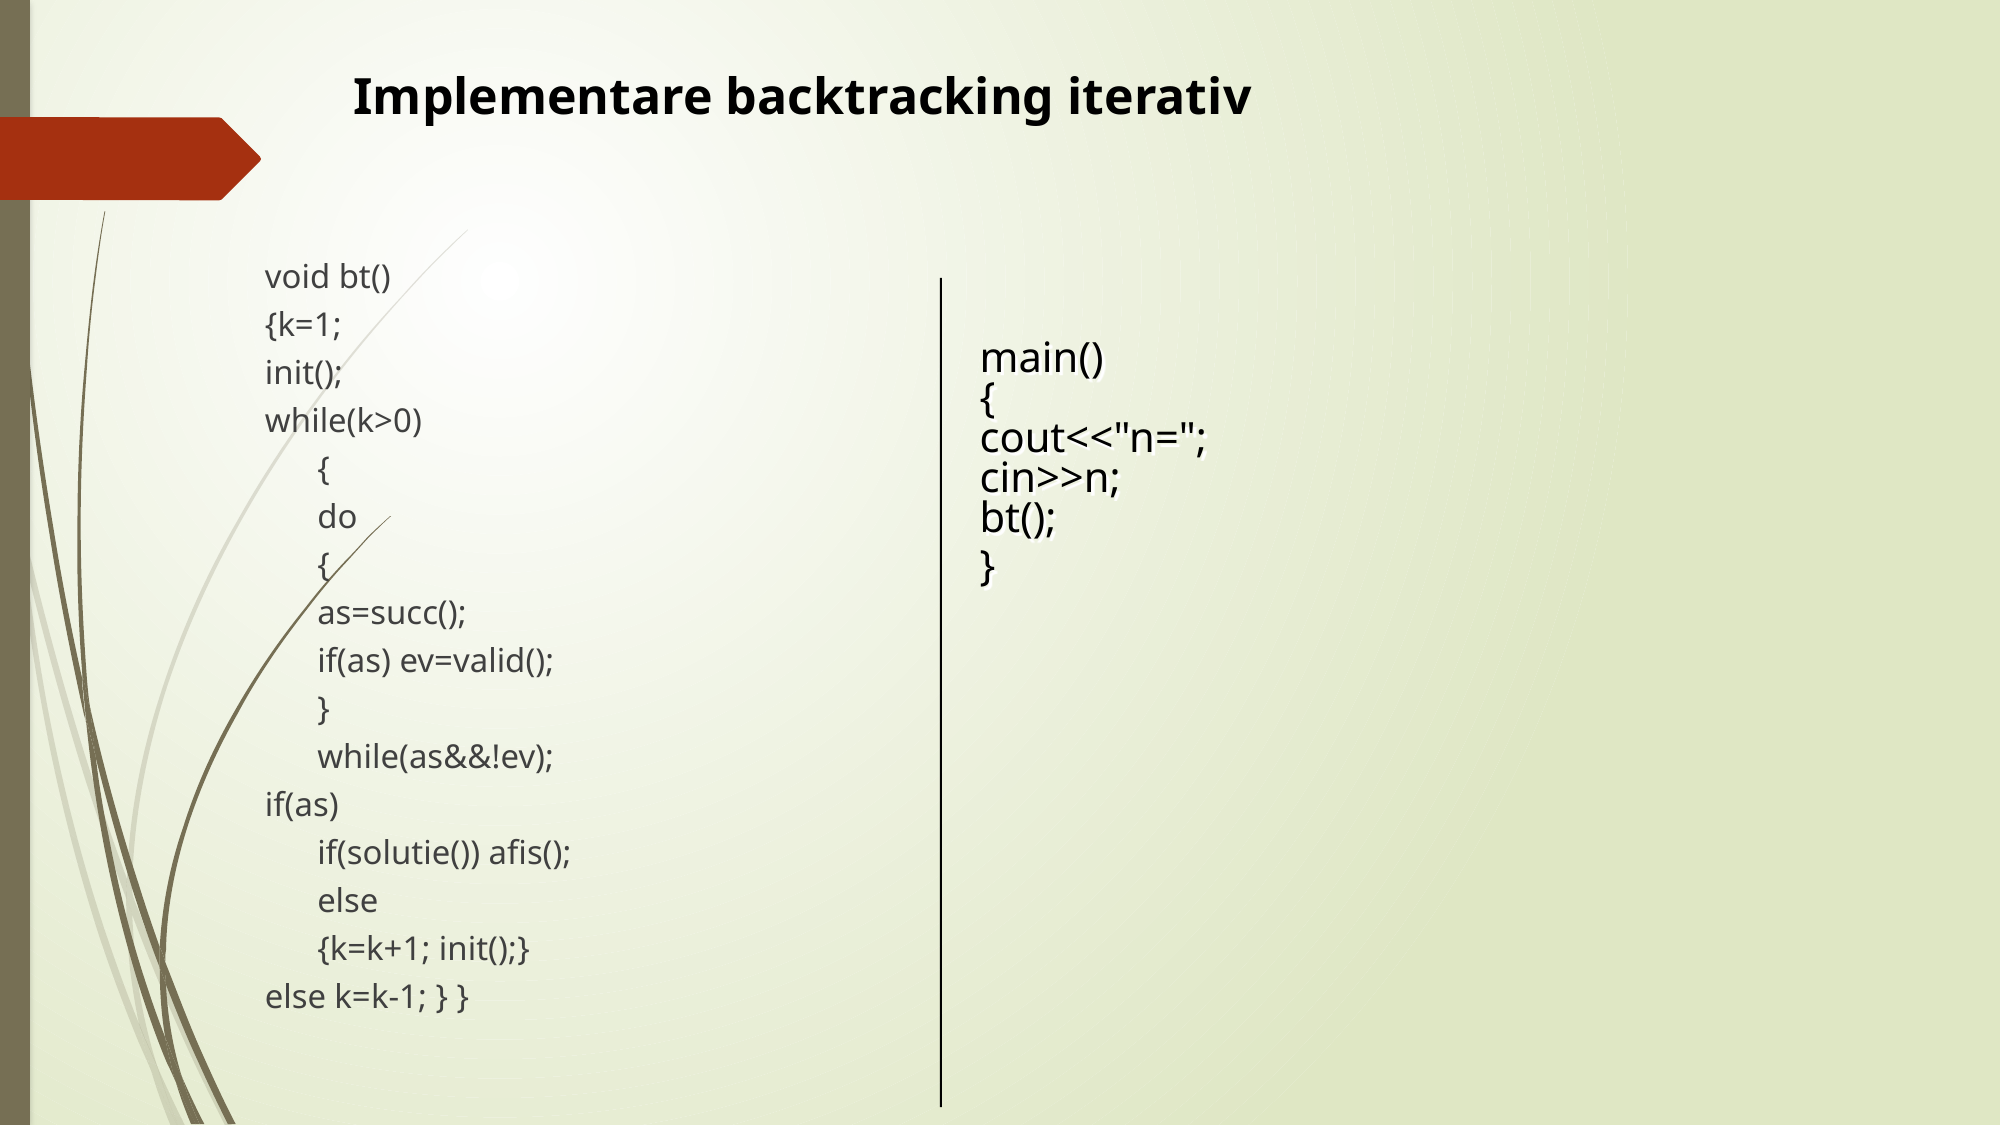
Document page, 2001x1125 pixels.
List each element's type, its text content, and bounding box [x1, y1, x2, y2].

list void bt() {k=1; init(); while(k>0) { do { as=succ(); if(as) ev=valid(); } while(as&&!ev); if(as) if(solutie()) afis(); else {k=k+1; init();} else k=k-1; } } [249, 255, 906, 1125]
text_box Implementare backtracking iterativ [338, 56, 1723, 132]
text_box main() { cout<<"n="; cin>>n; bt(); } [964, 292, 1680, 1073]
